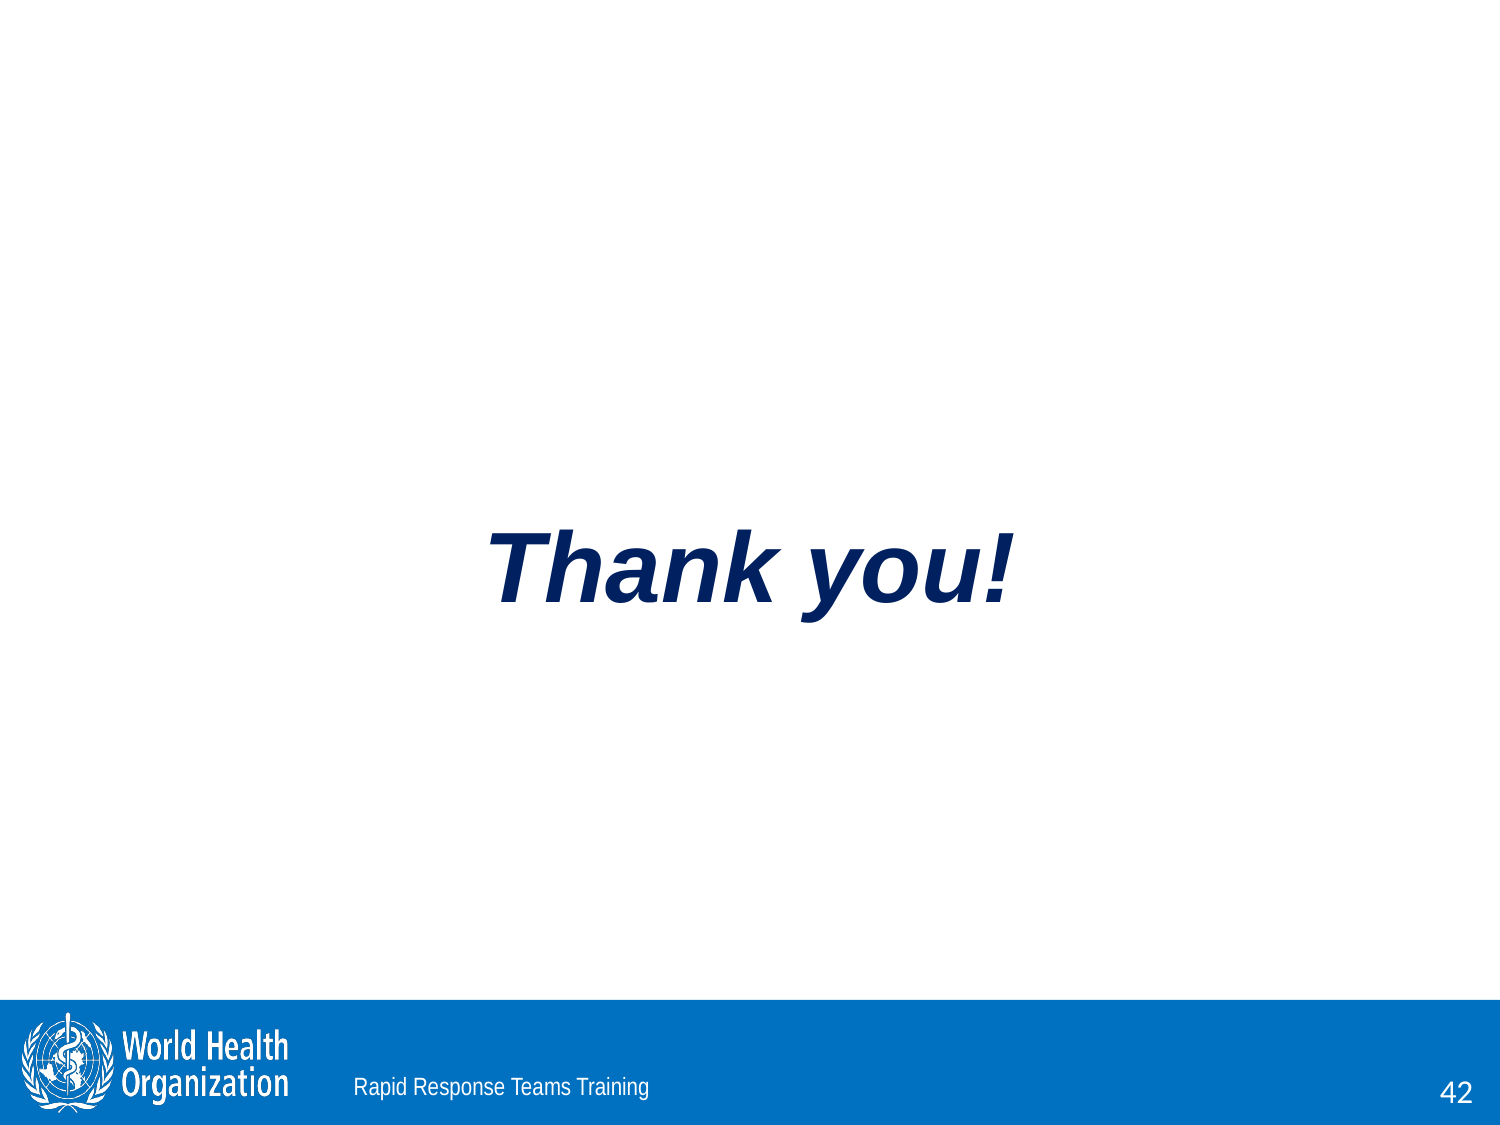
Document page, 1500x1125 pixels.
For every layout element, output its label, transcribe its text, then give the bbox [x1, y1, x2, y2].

title Thank you! [75, 468, 1425, 657]
picture [21, 1012, 288, 1113]
